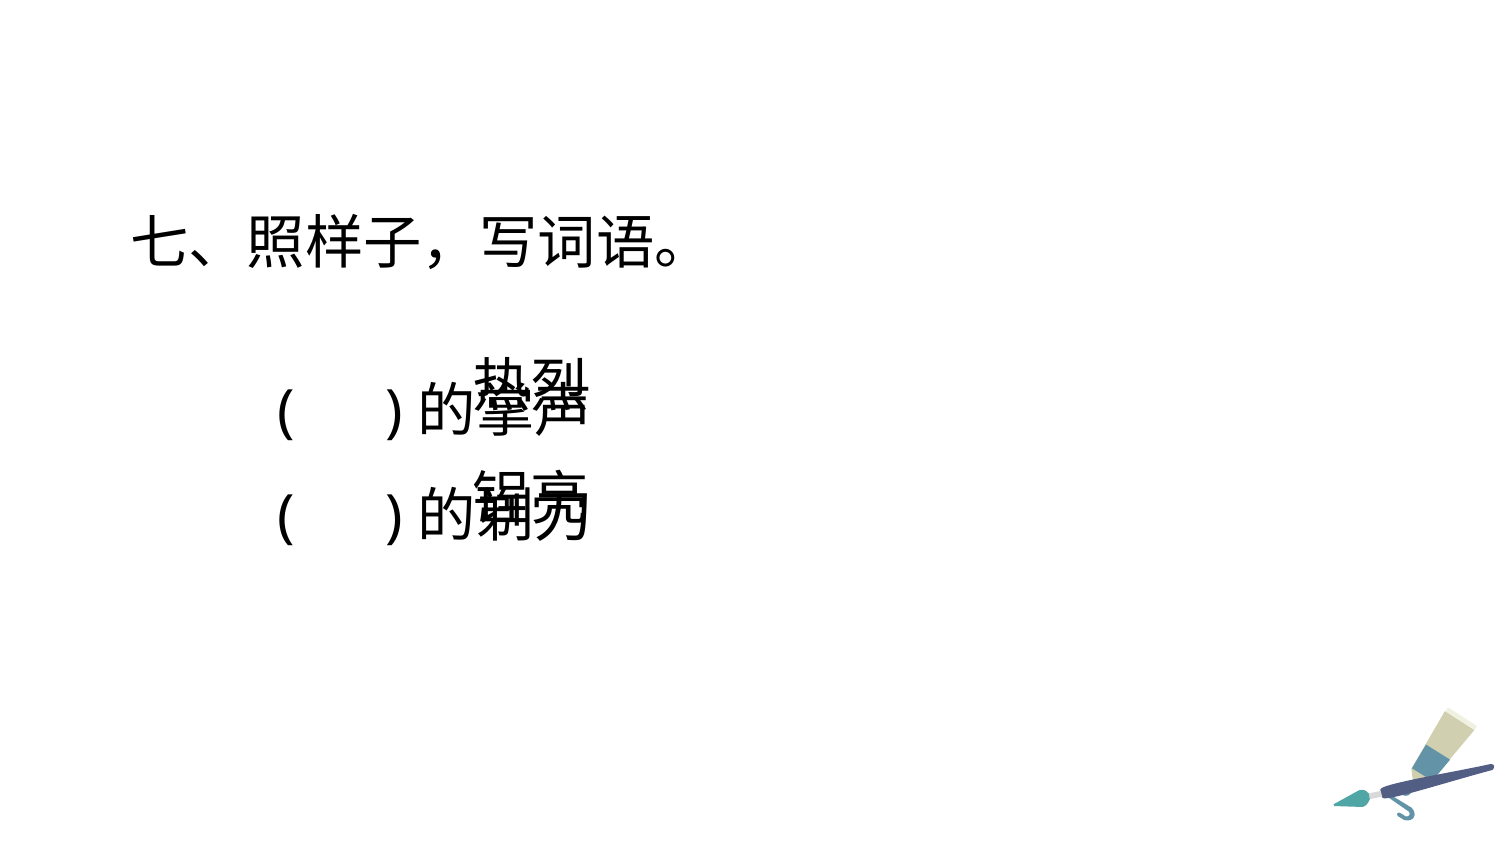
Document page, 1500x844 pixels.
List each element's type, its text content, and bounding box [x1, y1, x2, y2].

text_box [1358, 708, 1481, 844]
text_box 锃亮 [457, 454, 604, 540]
text_box 热烈 [457, 340, 604, 426]
text_box 七、照样子，写词语。 [88, 197, 940, 283]
text_box ( )的掌声 ( )的剃刀 [110, 331, 1500, 556]
